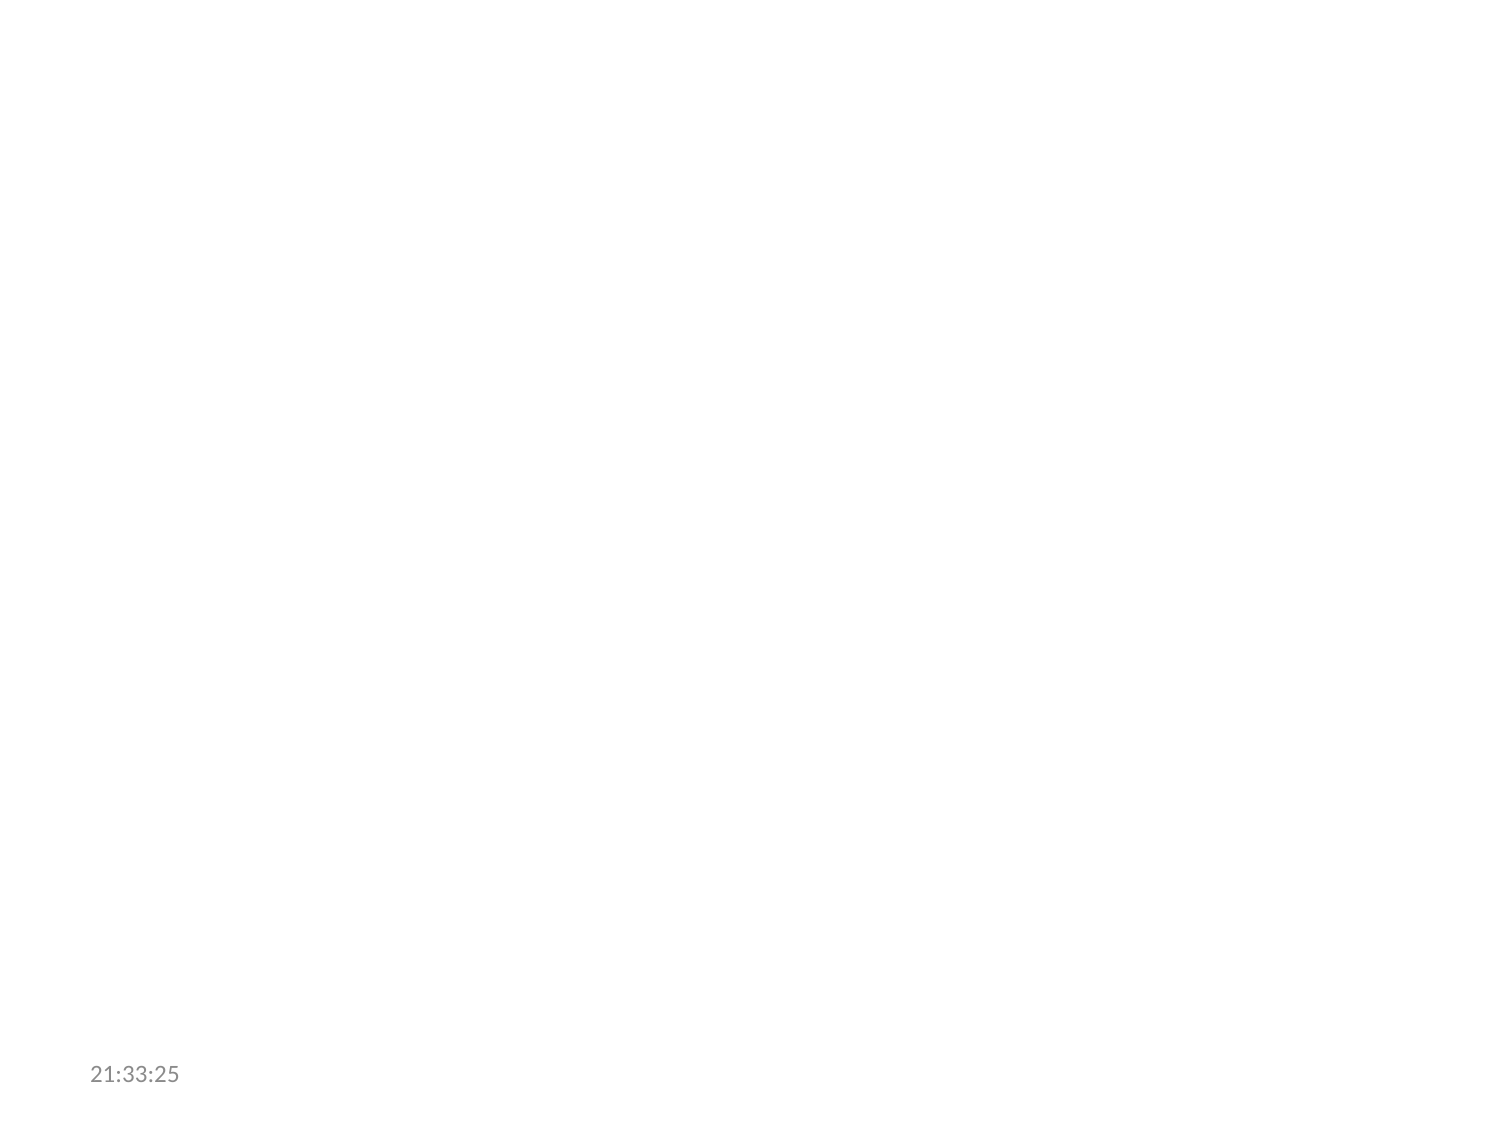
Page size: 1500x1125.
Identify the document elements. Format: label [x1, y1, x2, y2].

slide_number [75, 1042, 425, 1103]
